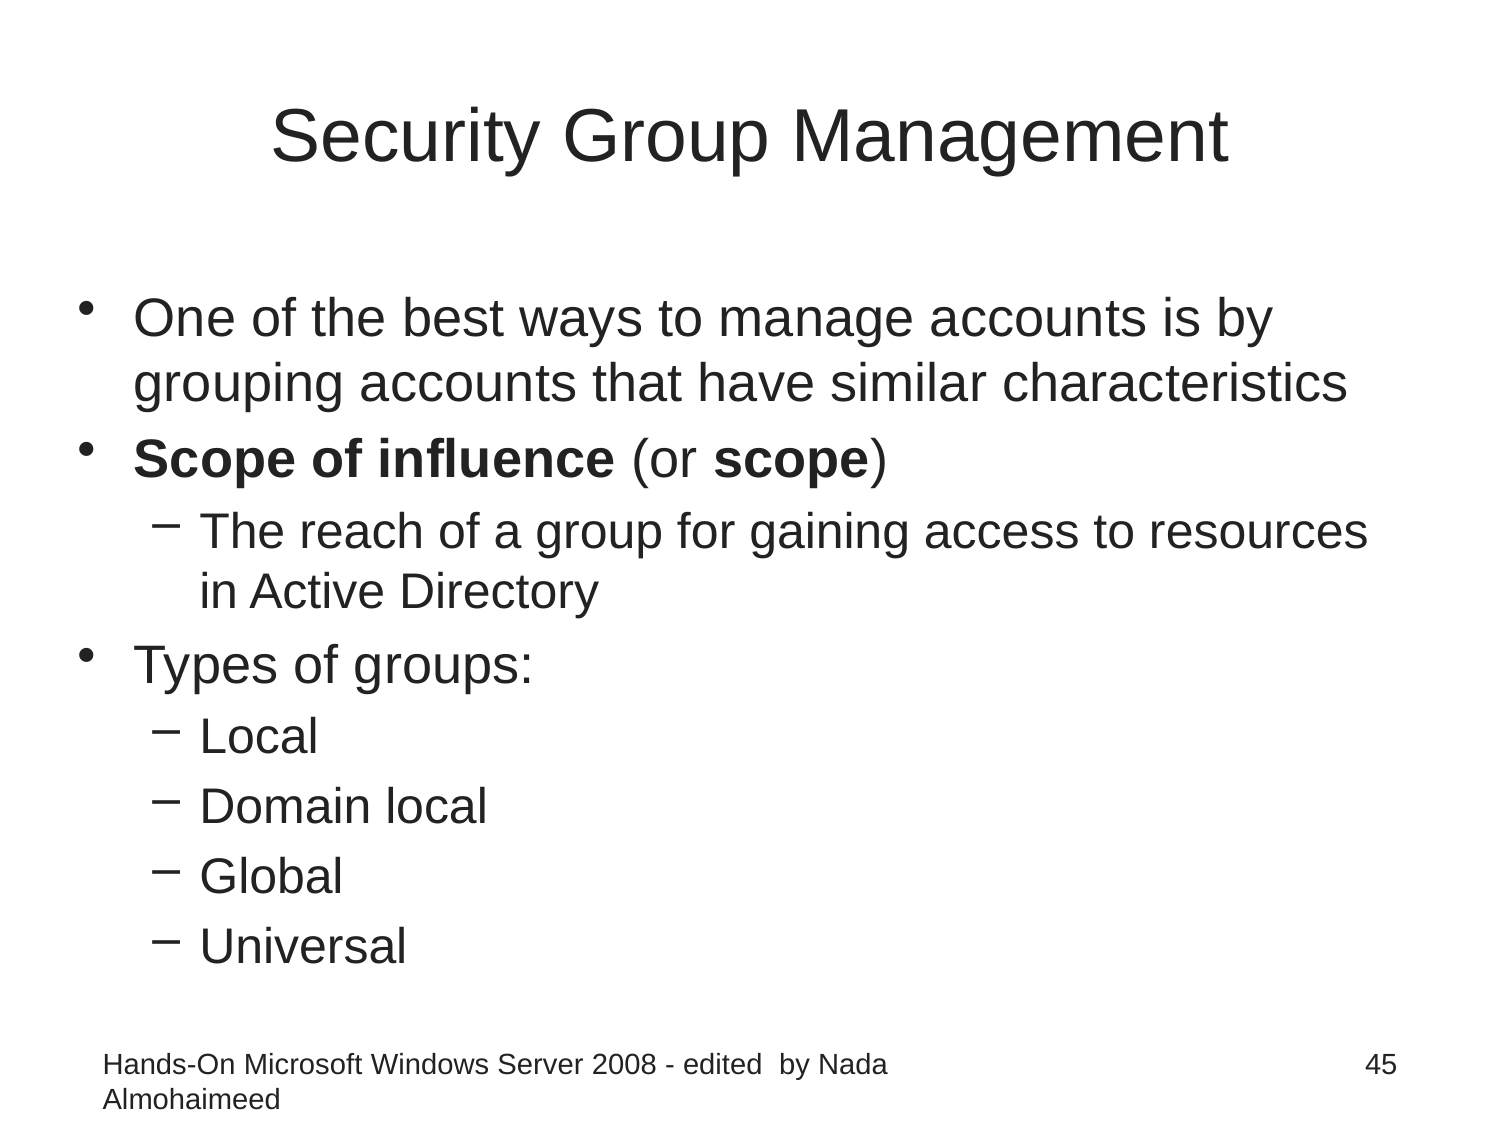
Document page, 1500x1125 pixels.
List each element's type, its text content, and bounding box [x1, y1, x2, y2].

slide_number 45 [1074, 1037, 1413, 1101]
title Security Group Management [87, 37, 1413, 226]
footer Hands-On Microsoft Windows Server 2008 - edited by Nada Almohaimeed [87, 1037, 1051, 1101]
list One of the best ways to manage accounts is by grouping accounts that have similar characteristics Scope of influence (or scope) The reach of a group for gaining access to resources in Active Directory Types of groups: Local Domain local Global Universal [62, 274, 1426, 1026]
